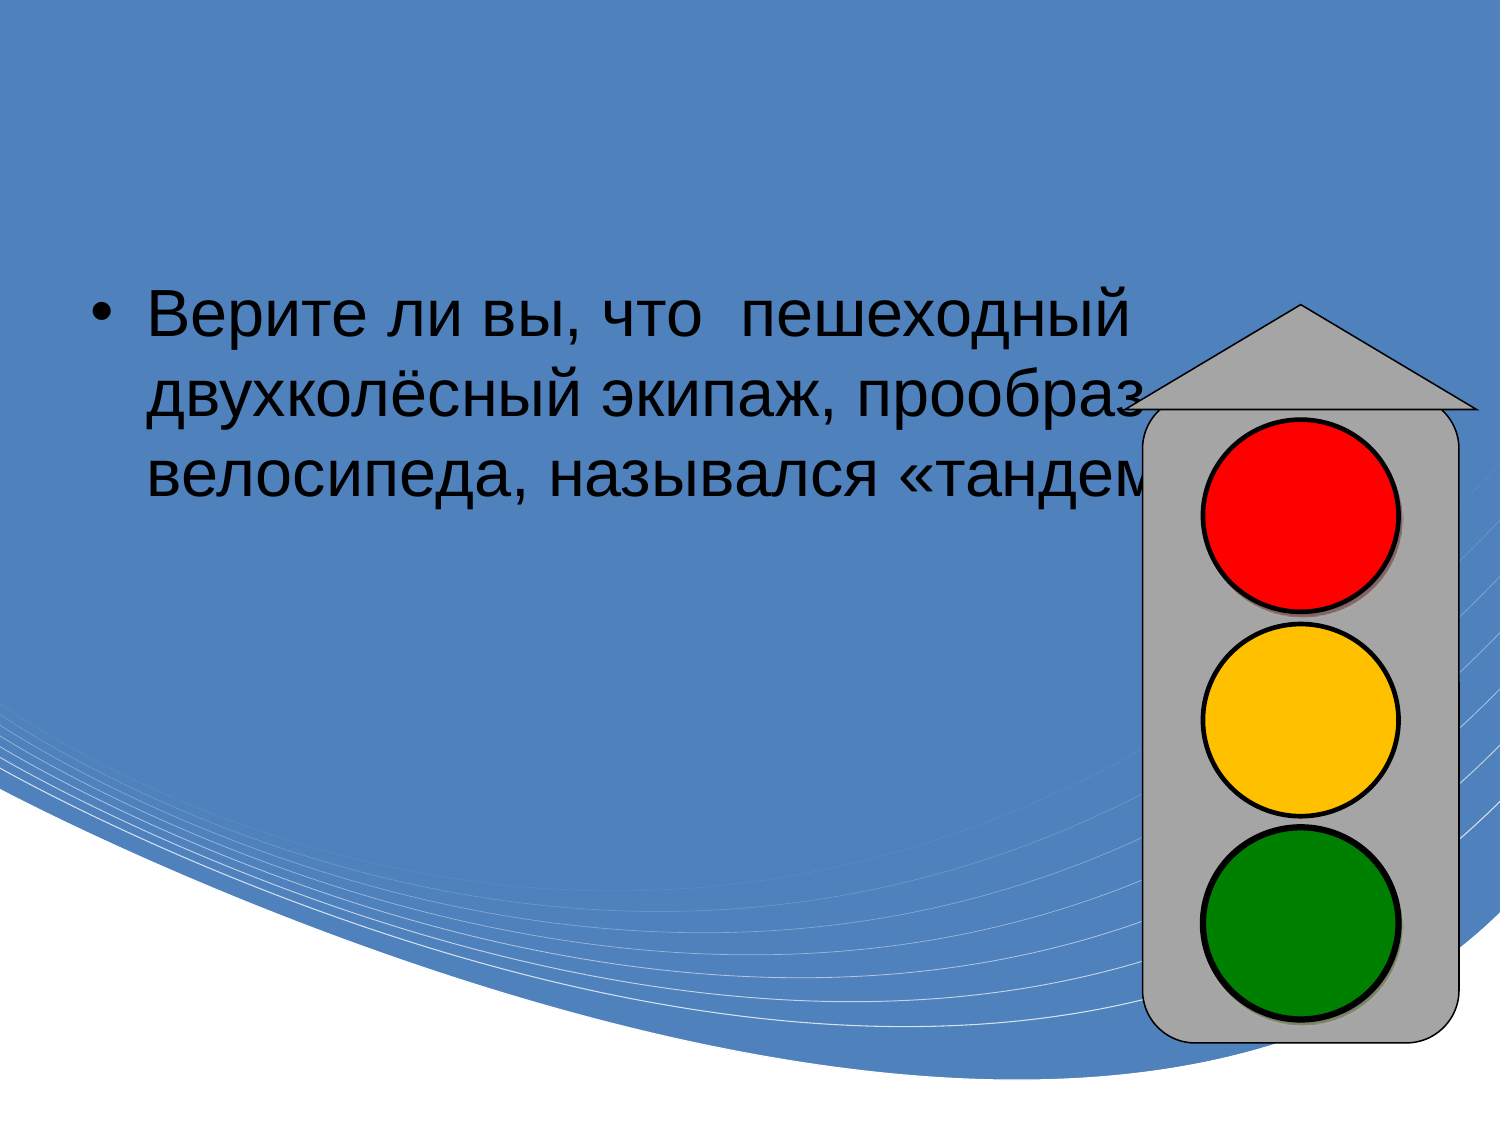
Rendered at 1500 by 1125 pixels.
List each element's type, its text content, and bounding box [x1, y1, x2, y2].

text_box [1202, 419, 1399, 612]
text_box [1202, 827, 1399, 1020]
text_box [1125, 304, 1477, 410]
text_box [1202, 624, 1399, 817]
list Верите ли вы, что пешеходный двухколёсный экипаж, прообраз велосипеда, назывался «тандем»? [75, 262, 1425, 1005]
text_box [1142, 410, 1460, 1043]
